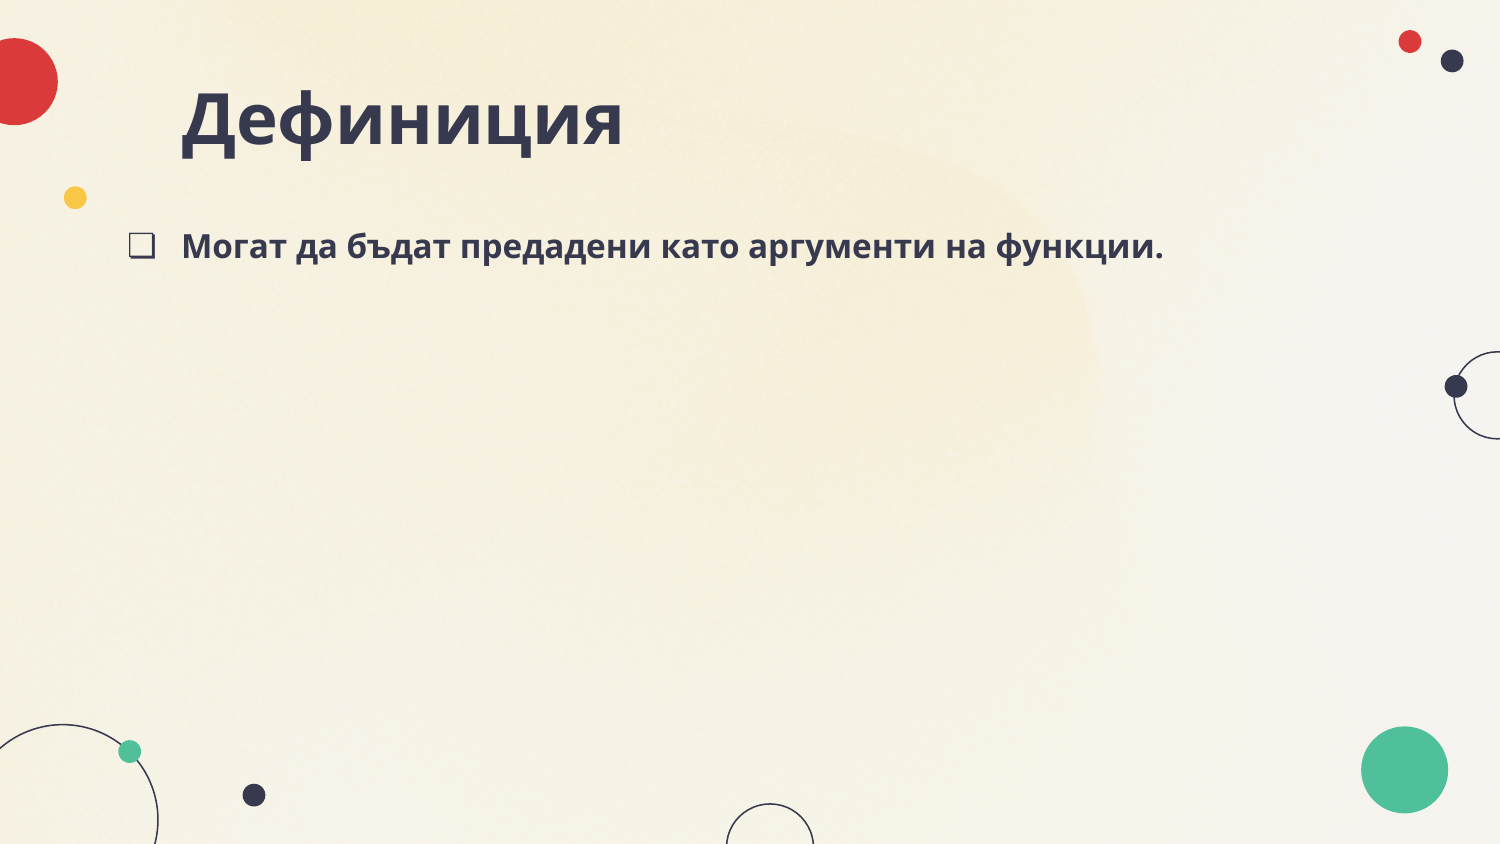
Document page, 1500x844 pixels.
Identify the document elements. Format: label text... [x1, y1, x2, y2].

text_box [1398, 30, 1422, 45]
text_box [1454, 351, 1500, 439]
text_box [118, 740, 142, 763]
text_box [63, 186, 87, 210]
text_box [1444, 375, 1468, 398]
subtitle Дефиниция [167, 45, 1444, 118]
text_box [0, 0, 1500, 844]
text_box Могат да бъдат предадени като аргументи на функции. [91, 203, 1493, 280]
